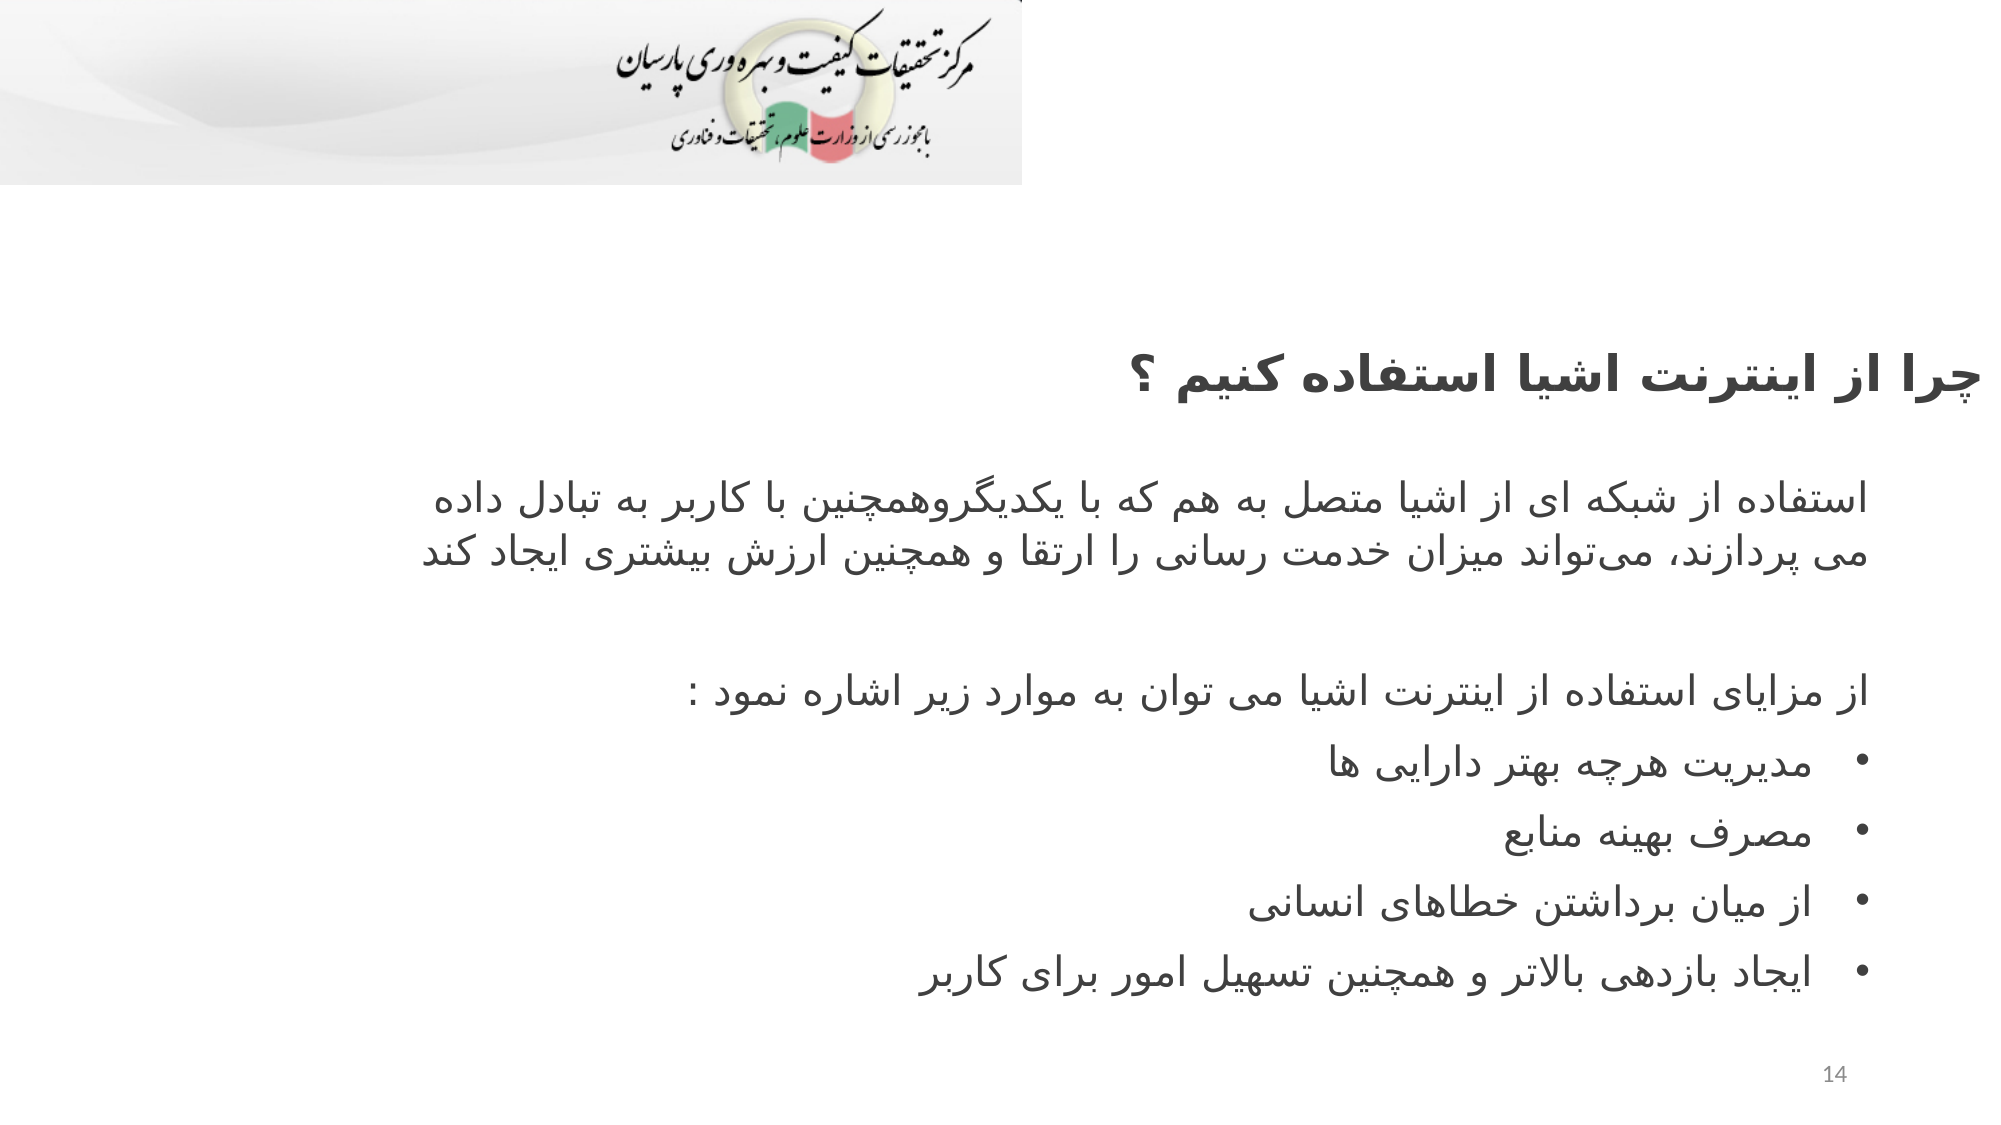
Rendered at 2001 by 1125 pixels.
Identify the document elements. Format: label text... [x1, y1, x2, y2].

text_box چرا از اینترنت اشیا استفاده کنیم ؟ [1113, 330, 2000, 410]
picture [0, 0, 1022, 185]
slide_number 14 [1412, 1042, 1863, 1103]
text_box استفاده از شبکه ای از اشیا متصل به هم که با یکدیگروهمچنین با کاربر به تبادل داده می‌ پردازند، می‌تواند میزان خدمت رسانی را ارتقا و همچنین ارزش بیشتری ایجاد کند از مزایای استفاده از اینترنت اشیا می توان به موارد زیر اشاره نمود : مدیریت هرچه بهتر دارایی ها مصرف بهینه منابع از میان برداشتن خطاهای انسانی ایجاد بازدهی بالاتر و همچنین تسهیل امور برای کاربر [400, 459, 1885, 1003]
